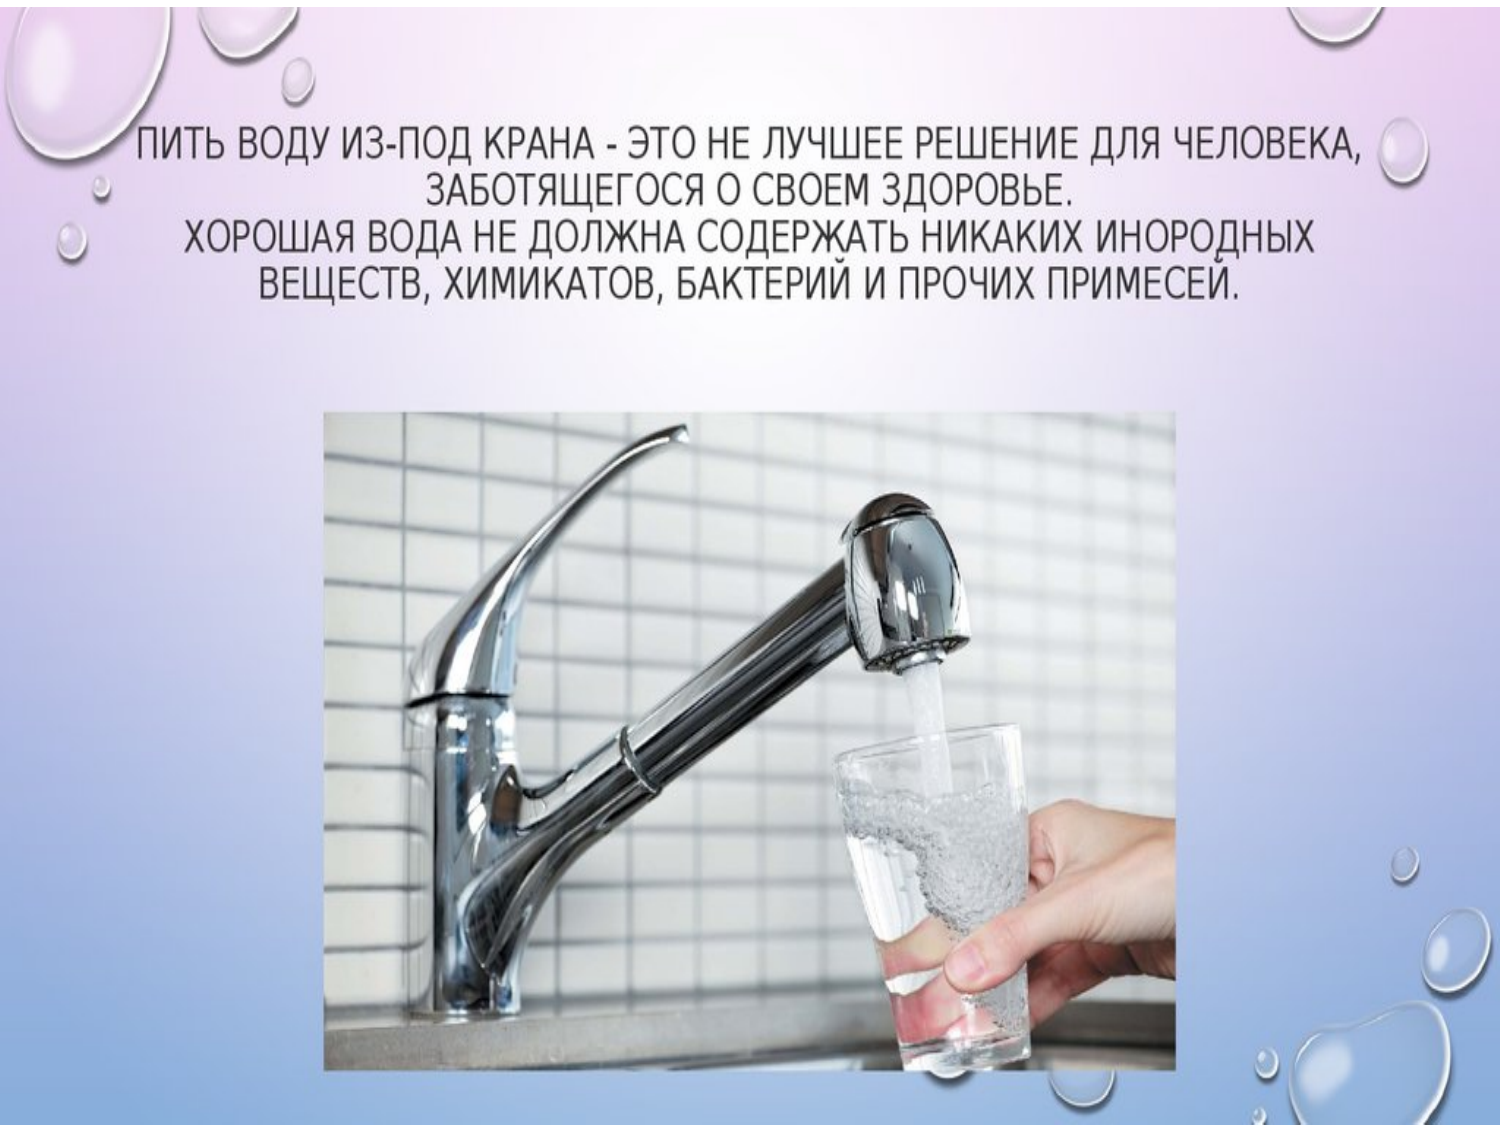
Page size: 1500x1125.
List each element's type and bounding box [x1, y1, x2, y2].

list [0, 6, 1500, 1125]
